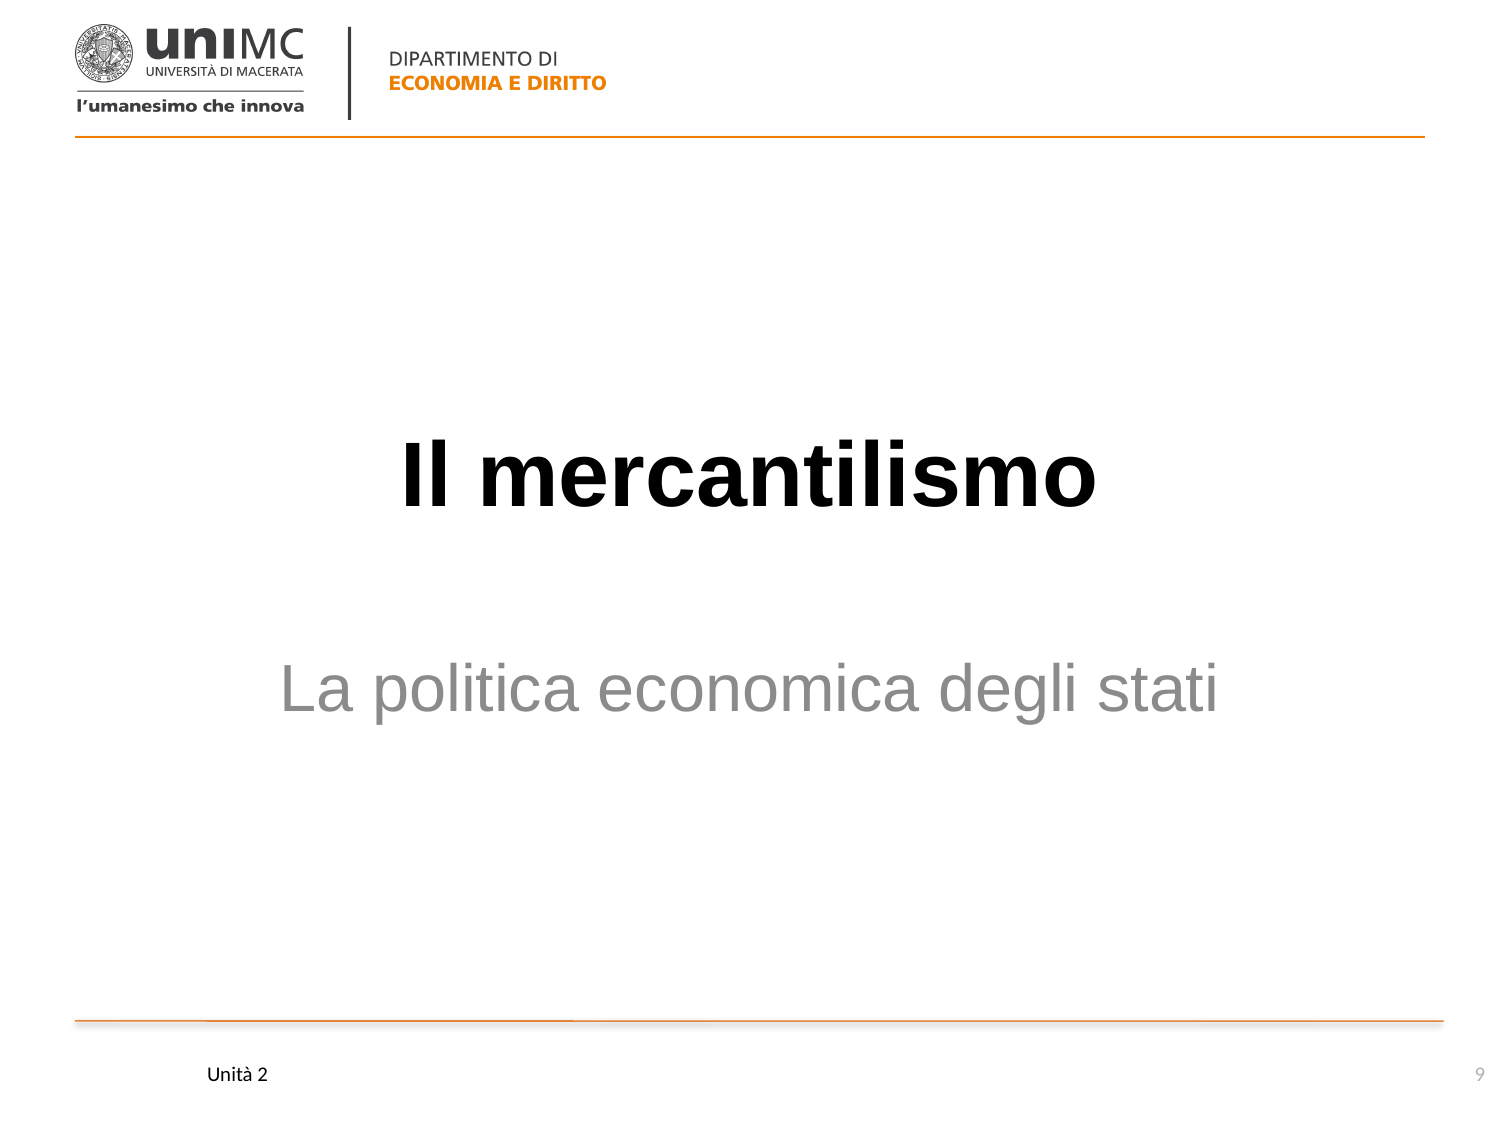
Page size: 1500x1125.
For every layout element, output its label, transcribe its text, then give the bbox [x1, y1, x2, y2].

picture [75, 24, 1425, 138]
title Il mercantilismo [112, 349, 1388, 591]
slide_number 9 [1149, 1042, 1500, 1103]
subtitle La politica economica degli stati [225, 637, 1275, 925]
footer Unità 2 [0, 1042, 475, 1103]
